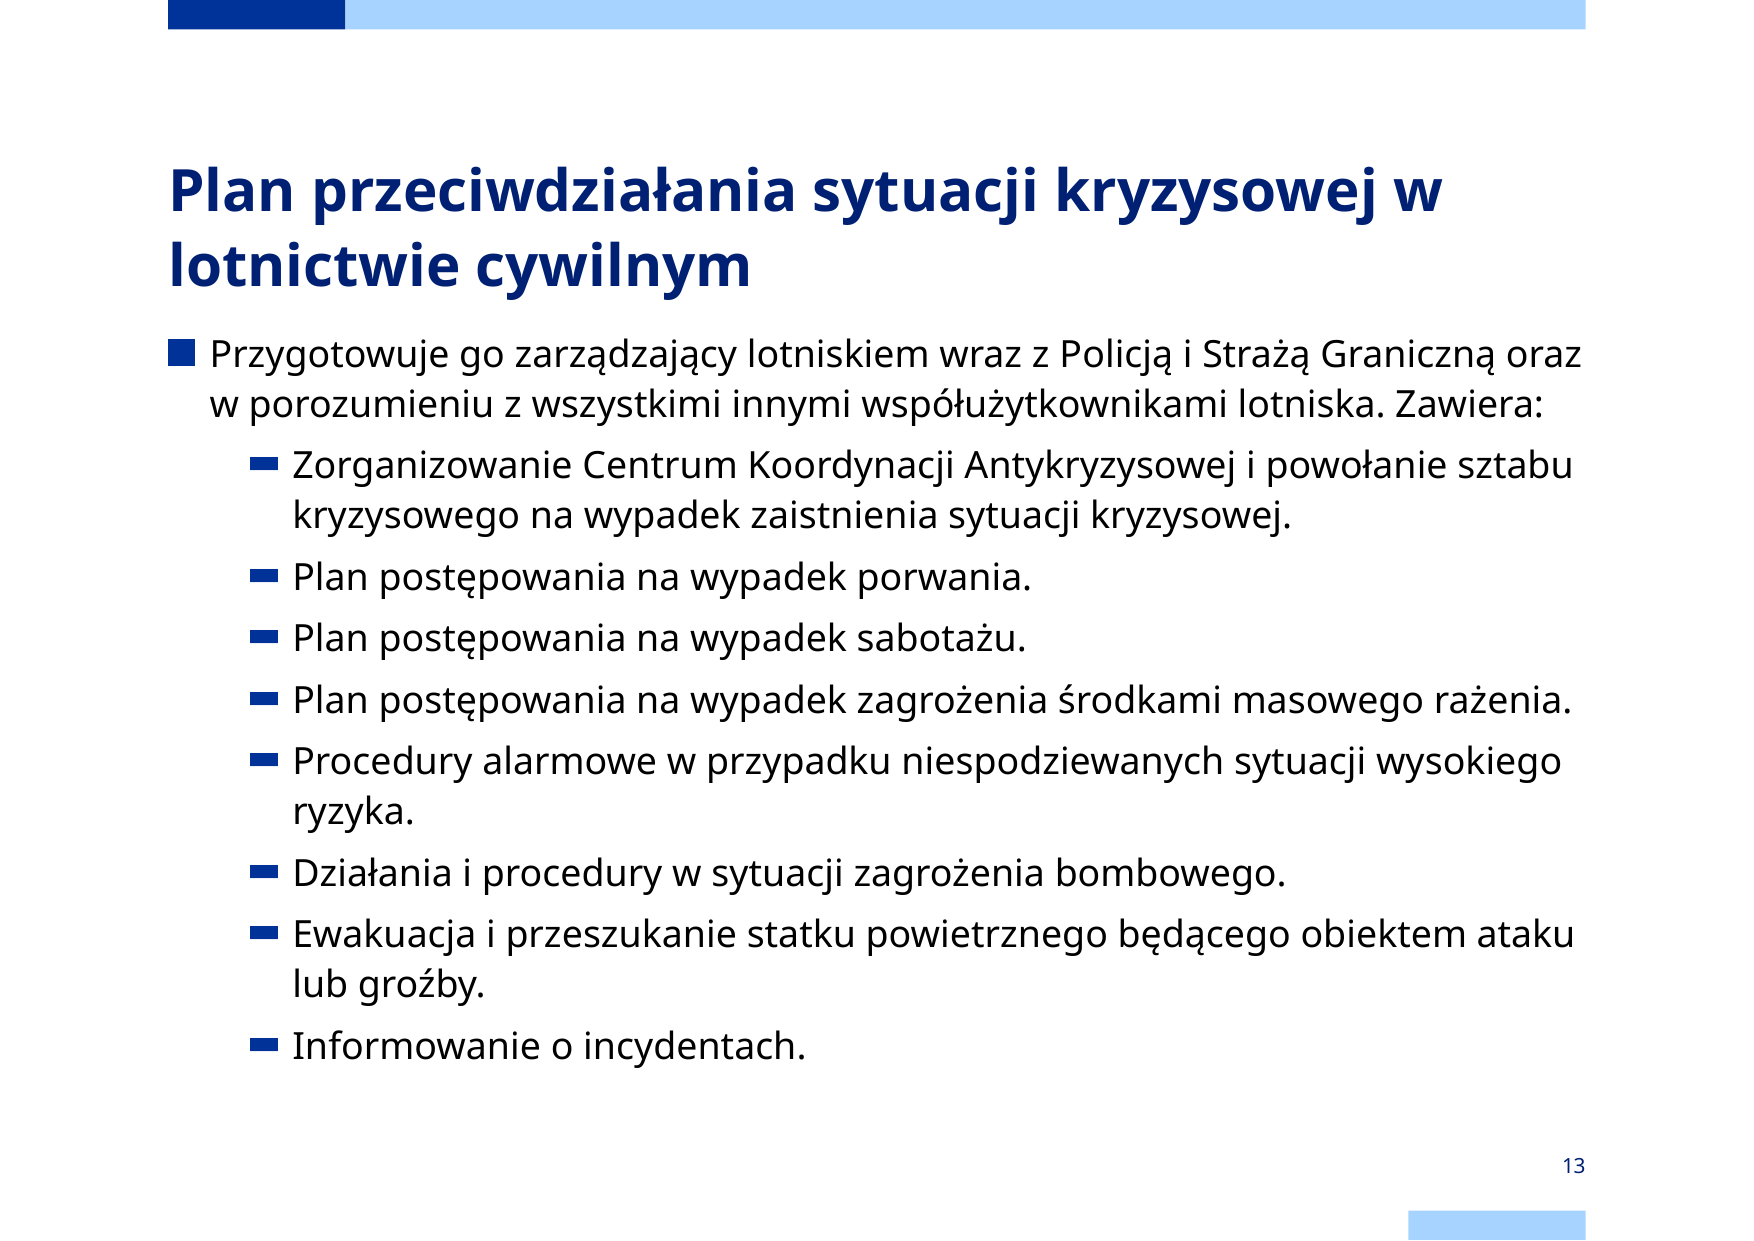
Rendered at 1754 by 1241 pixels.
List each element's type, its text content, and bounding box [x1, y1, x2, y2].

list Przygotowuje go zarządzający lotniskiem wraz z Policją i Strażą Graniczną oraz w porozumieniu z wszystkimi innymi współużytkownikami lotniska. Zawiera: Zorganizowanie Centrum Koordynacji Antykryzysowej i powołanie sztabu kryzysowego na wypadek zaistnienia sytuacji kryzysowej. Plan postępowania na wypadek porwania. Plan postępowania na wypadek sabotażu. Plan postępowania na wypadek zagrożenia środkami masowego rażenia. Procedury alarmowe w przypadku niespodziewanych sytuacji wysokiego ryzyka. Działania i procedury w sytuacji zagrożenia bombowego. Ewakuacja i przeszukanie statku powietrznego będącego obiektem ataku lub groźby. Informowanie o incydentach. [168, 324, 1586, 1093]
slide_number 13 [1408, 1151, 1586, 1182]
picture [250, 919, 278, 946]
title Plan przeciwdziałania sytuacji kryzysowej w lotnictwie cywilnym [168, 147, 1586, 324]
picture [250, 623, 278, 650]
picture [250, 858, 278, 885]
picture [250, 746, 278, 773]
picture [250, 1031, 278, 1058]
picture [250, 562, 278, 589]
picture [250, 685, 278, 712]
picture [168, 339, 195, 366]
picture [250, 450, 278, 477]
